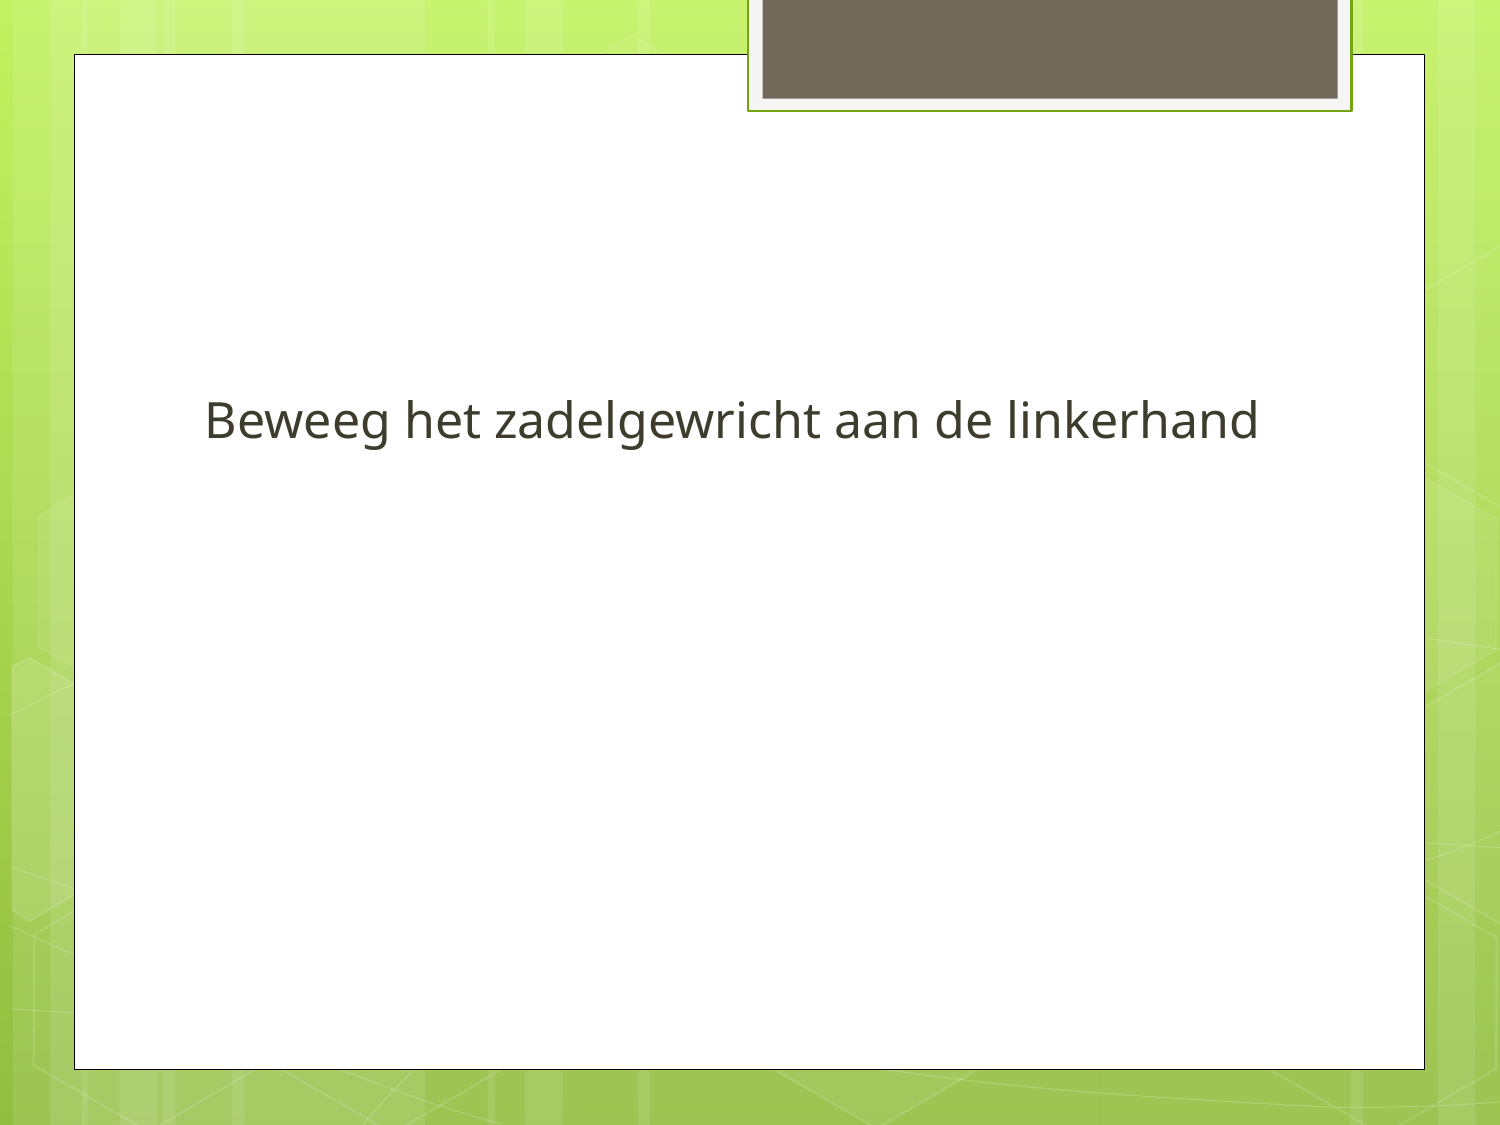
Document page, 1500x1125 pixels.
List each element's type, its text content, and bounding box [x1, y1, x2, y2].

list Beweeg het zadelgewricht aan de linkerhand [171, 381, 1283, 957]
